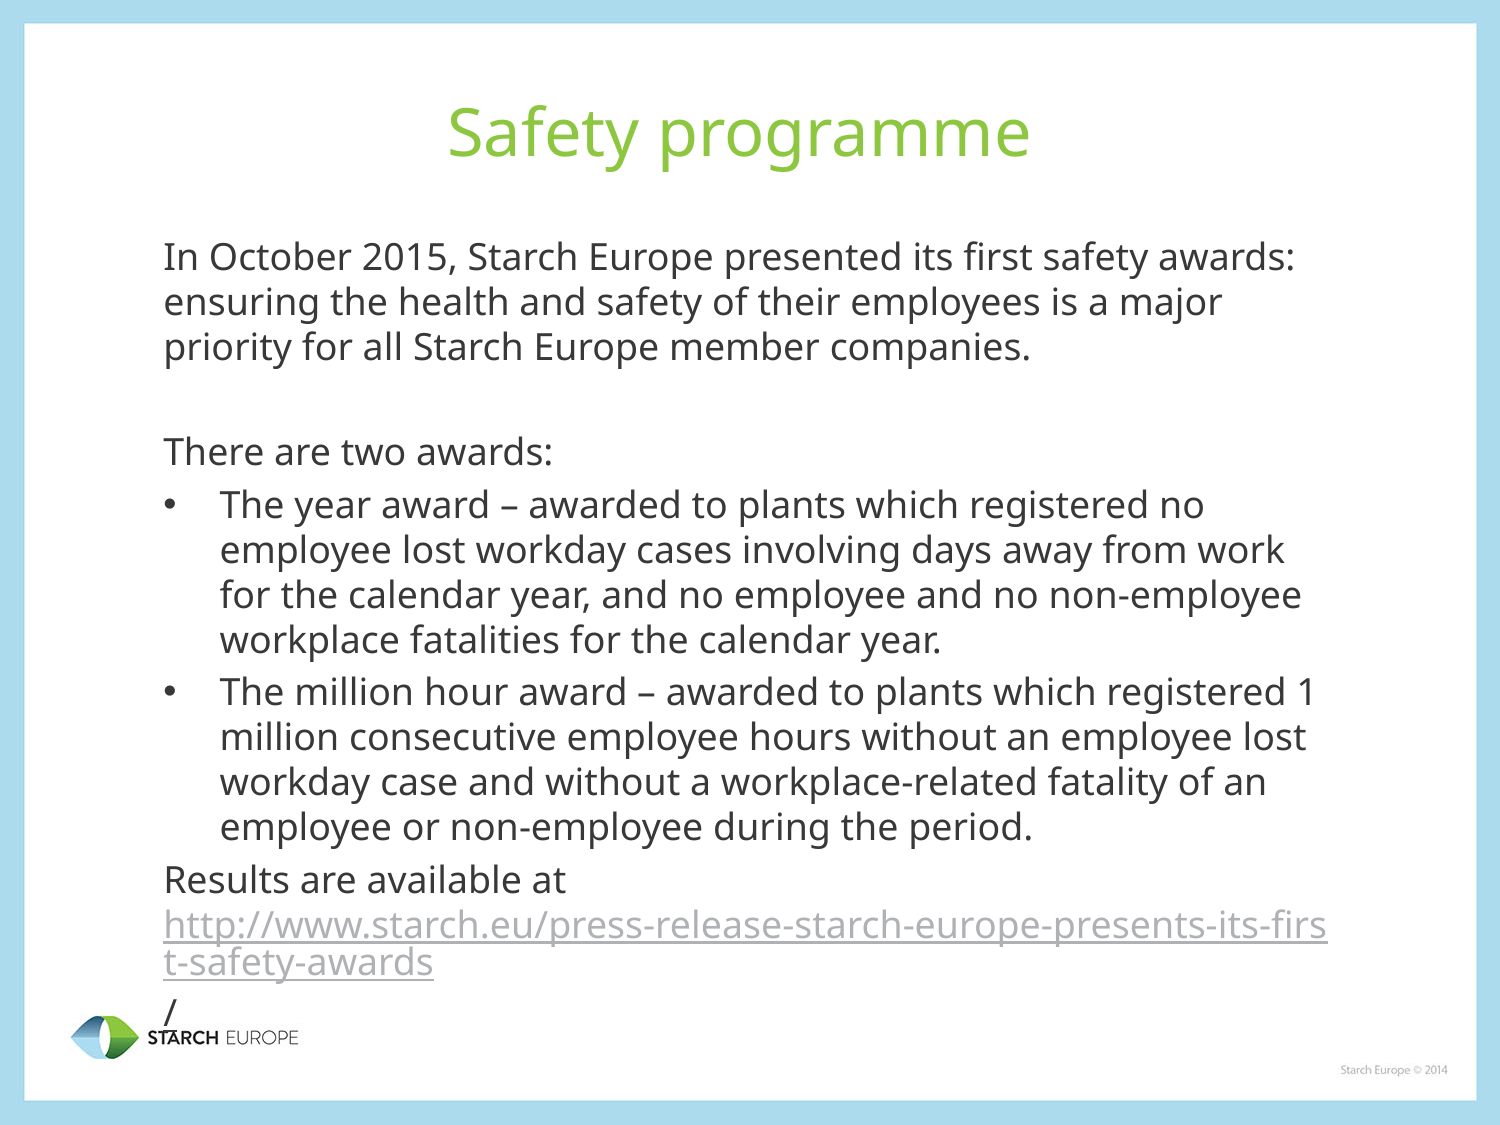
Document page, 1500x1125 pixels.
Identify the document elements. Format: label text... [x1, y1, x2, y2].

picture [0, 0, 1500, 1125]
list In October 2015, Starch Europe presented its first safety awards: ensuring the health and safety of their employees is a major priority for all Starch Europe member companies. There are two awards: The year award – awarded to plants which registered no employee lost workday cases involving days away from work for the calendar year, and no employee and no non-employee workplace fatalities for the calendar year. The million hour award – awarded to plants which registered 1 million consecutive employee hours without an employee lost workday case and without a workplace-related fatality of an employee or non-employee during the period. Results are available at http://www.starch.eu/press-release-starch-europe-presents-its-first-safety-awards/ [148, 225, 1357, 975]
title Safety programme [78, 69, 1401, 190]
